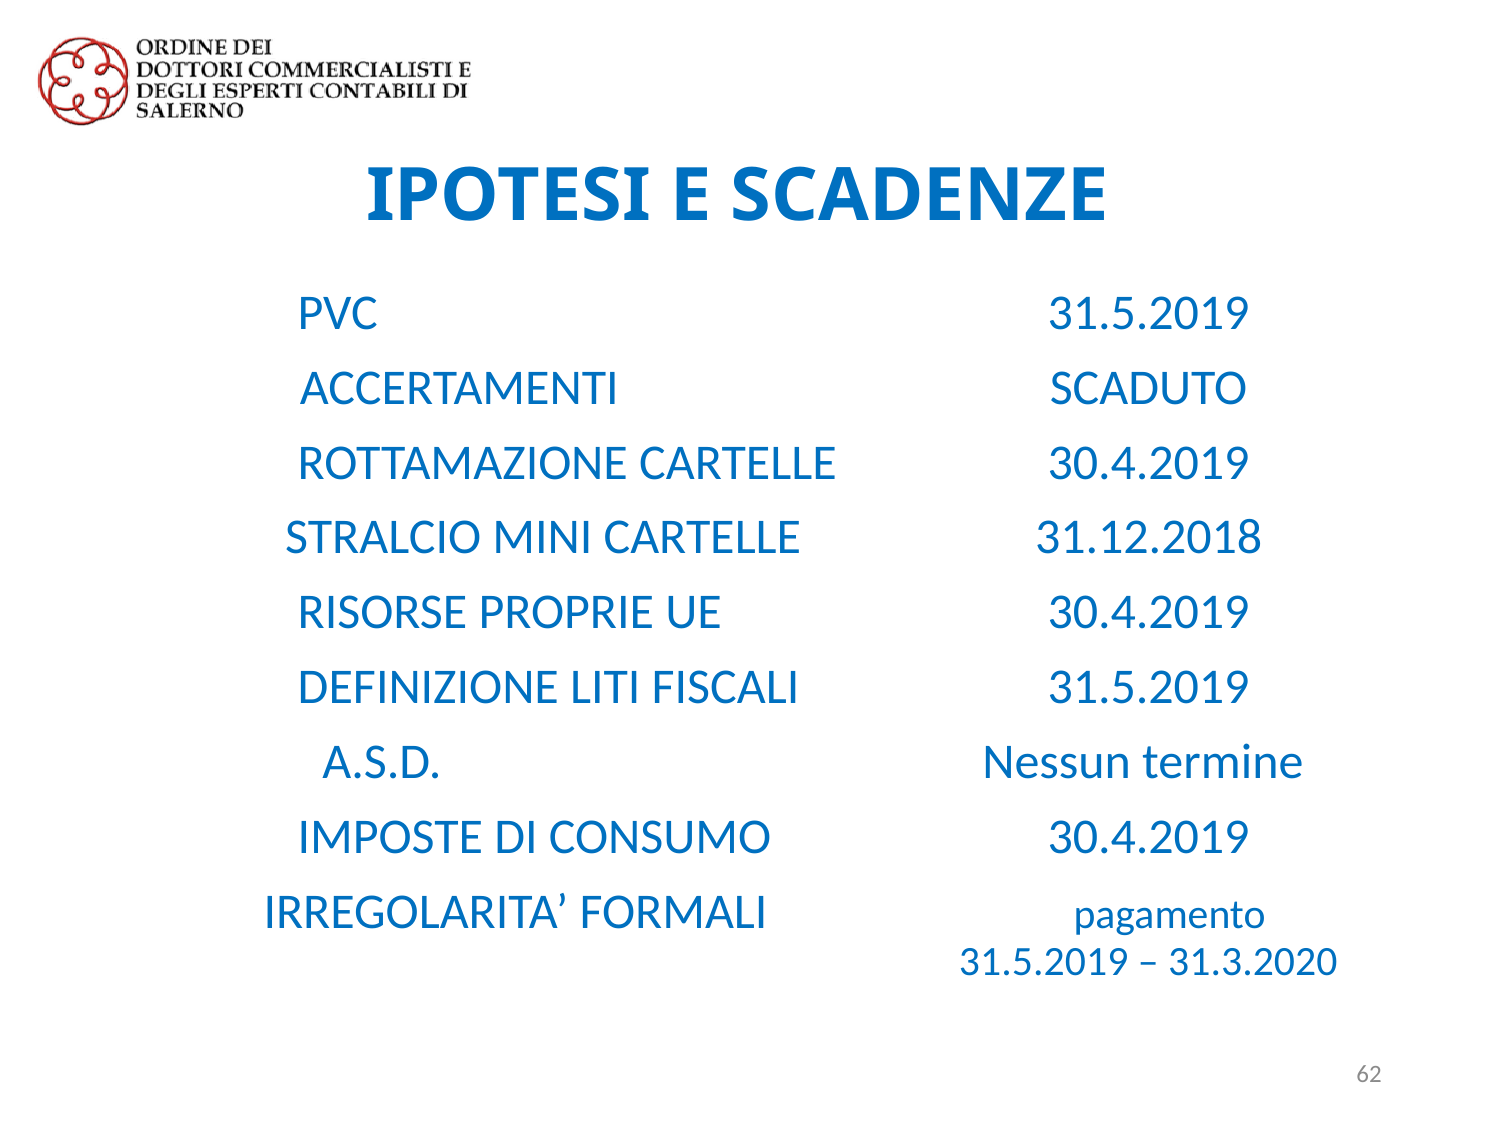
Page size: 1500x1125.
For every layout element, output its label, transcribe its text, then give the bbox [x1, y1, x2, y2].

slide_number 62 [1059, 1042, 1397, 1103]
title IPOTESI E SCADENZE [100, 149, 1376, 246]
subtitle PVC 31.5.2019 ACCERTAMENTI SCADUTO ROTTAMAZIONE CARTELLE 30.4.2019 STRALCIO MINI CARTELLE 31.12.2018 RISORSE PROPRIE UE 30.4.2019 DEFINIZIONE LITI FISCALI 31.5.2019 A.S.D. Nessun termine IMPOSTE DI CONSUMO 30.4.2019 IRREGOLARITA’ FORMALI pagamento 31.5.2019 – 31.3.2020 [100, 278, 1447, 1047]
picture [29, 29, 479, 127]
